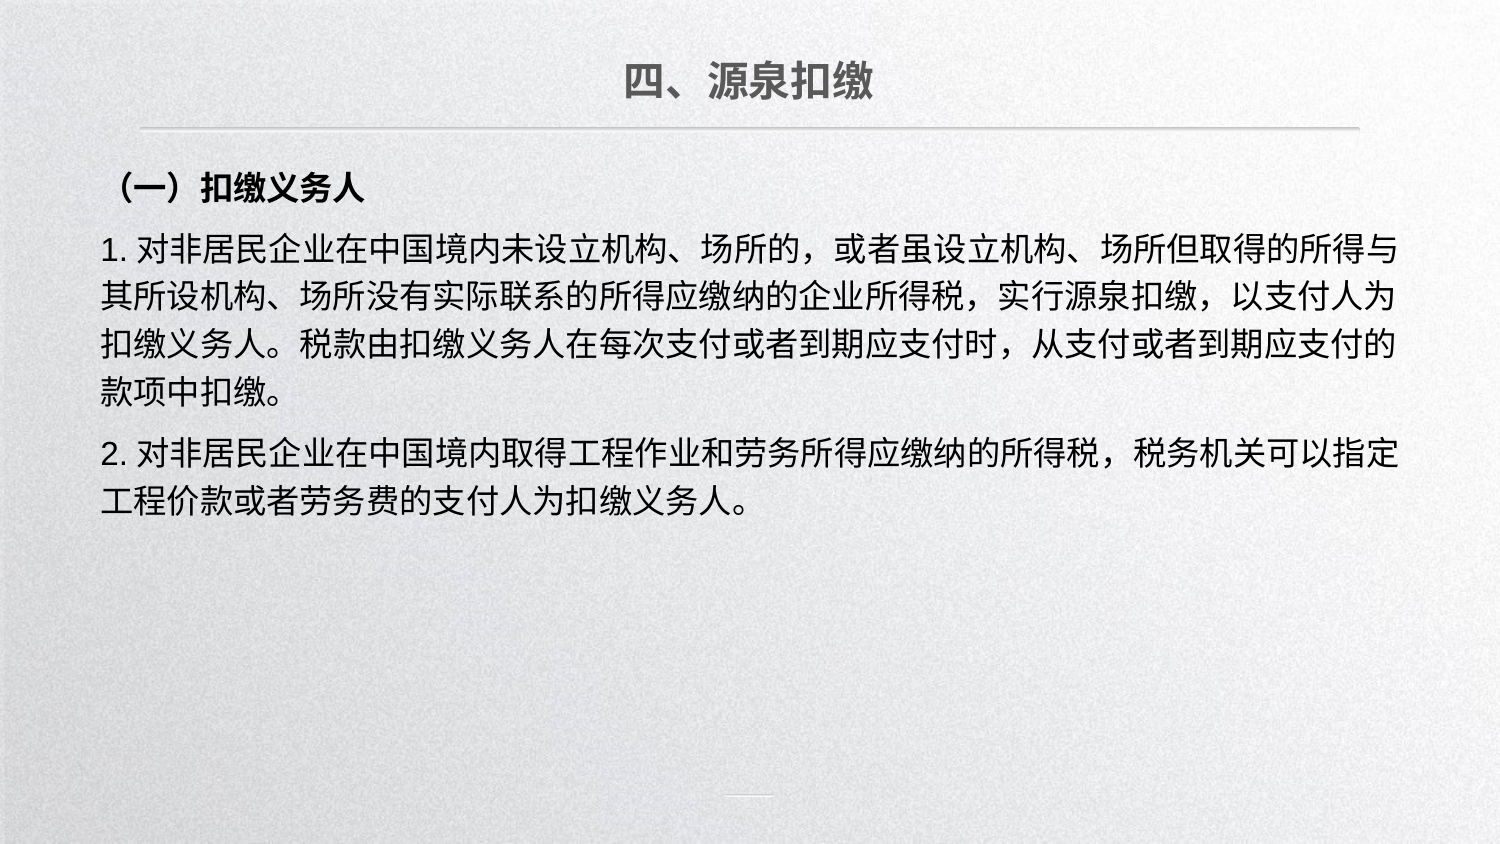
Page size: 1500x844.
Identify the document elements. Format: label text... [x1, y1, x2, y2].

text_box （一）扣缴义务人 1.对非居民企业在中国境内未设立机构、场所的，或者虽设立机构、场所但取得的所得与其所设机构、场所没有实际联系的所得应缴纳的企业所得税，实行源泉扣缴，以支付人为扣缴义务人。税款由扣缴义务人在每次支付或者到期应支付时，从支付或者到期应支付的款项中扣缴。 2.对非居民企业在中国境内取得工程作业和劳务所得应缴纳的所得税，税务机关可以指定工程价款或者劳务费的支付人为扣缴义务人。 [100, 159, 1400, 581]
picture [0, 0, 1500, 844]
text_box 四、源泉扣缴 [459, 49, 1038, 111]
